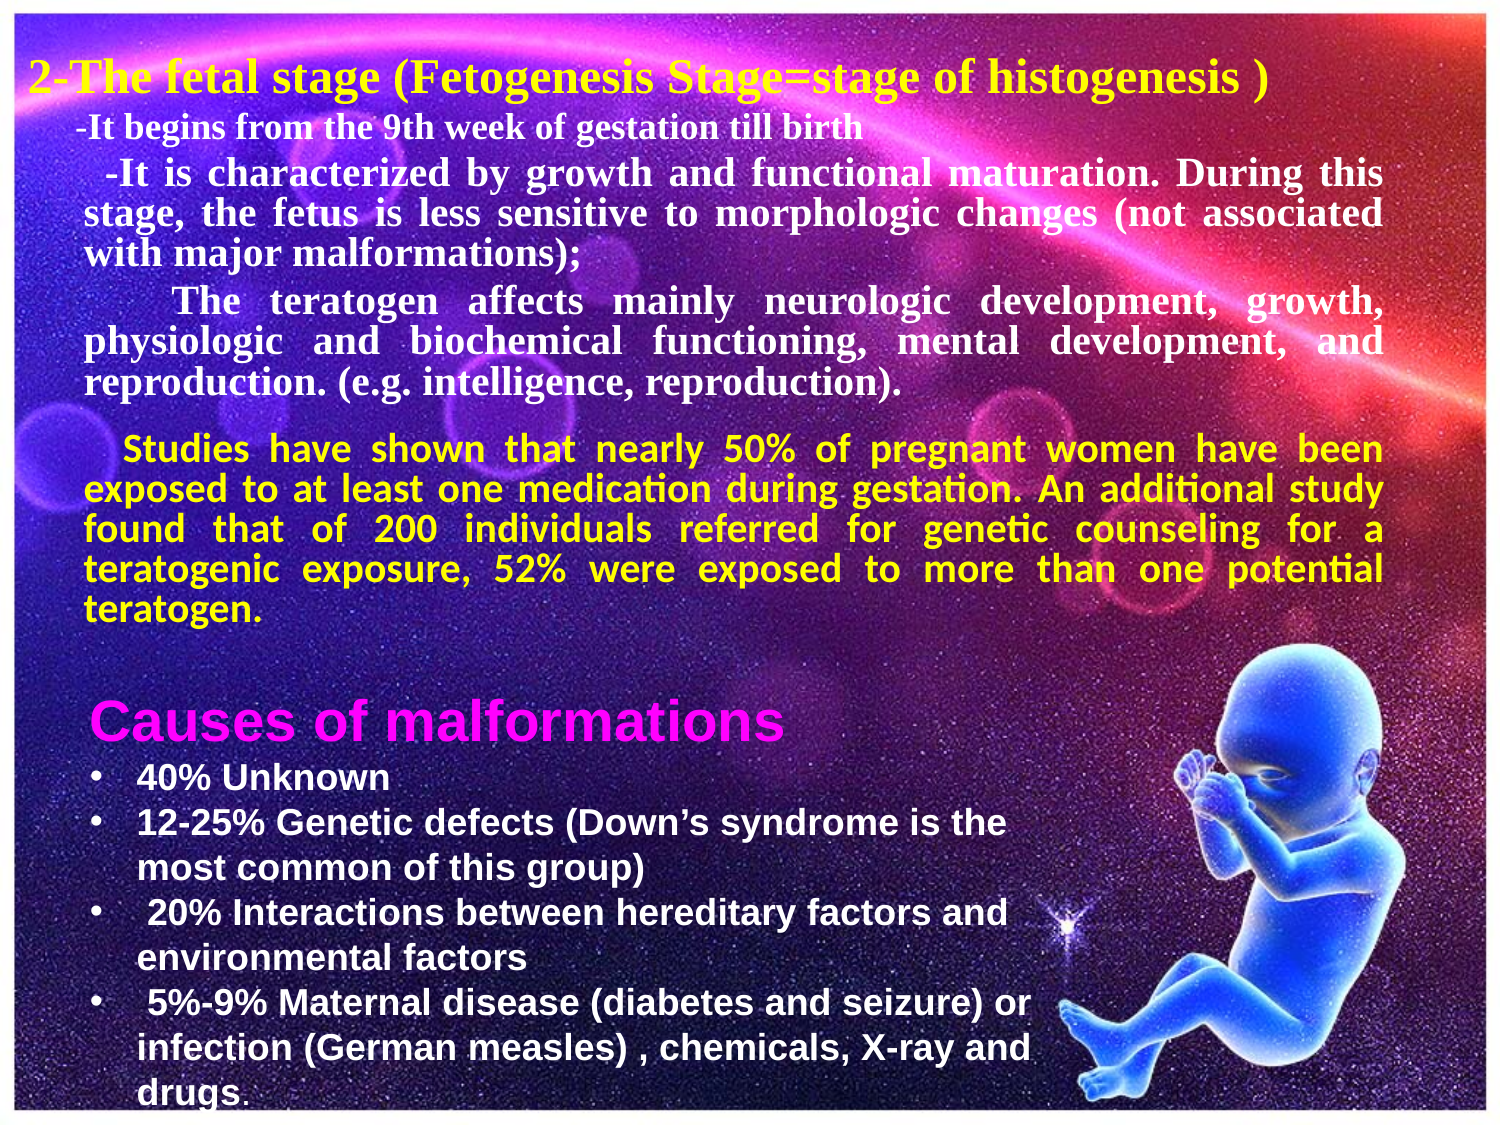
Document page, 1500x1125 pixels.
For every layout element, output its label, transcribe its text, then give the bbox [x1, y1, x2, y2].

picture [0, 0, 1500, 1125]
list 2-The fetal stage (Fetogenesis Stage=stage of histogenesis ) -It begins from the 9th week of gestation till birth -It is characterized by growth and functional maturation. During this stage, the fetus is less sensitive to morphologic changes (not associated with major malformations); The teratogen affects mainly neurologic development, growth, physiologic and biochemical functioning, mental development, and reproduction. (e.g. intelligence, reproduction). Studies have shown that nearly 50% of pregnant women have been exposed to at least one medication during gestation. An additional study found that of 200 individuals referred for genetic counseling for a teratogenic exposure, 52% were exposed to more than one potential teratogen. [12, 12, 1400, 625]
text_box Causes of malformations 40% Unknown 12-25% Genetic defects (Down’s syndrome is the most common of this group) 20% Interactions between hereditary factors and environmental factors 5%-9% Maternal disease (diabetes and seizure) or infection (German measles) , chemicals, X-ray and drugs. [74, 675, 1113, 1121]
